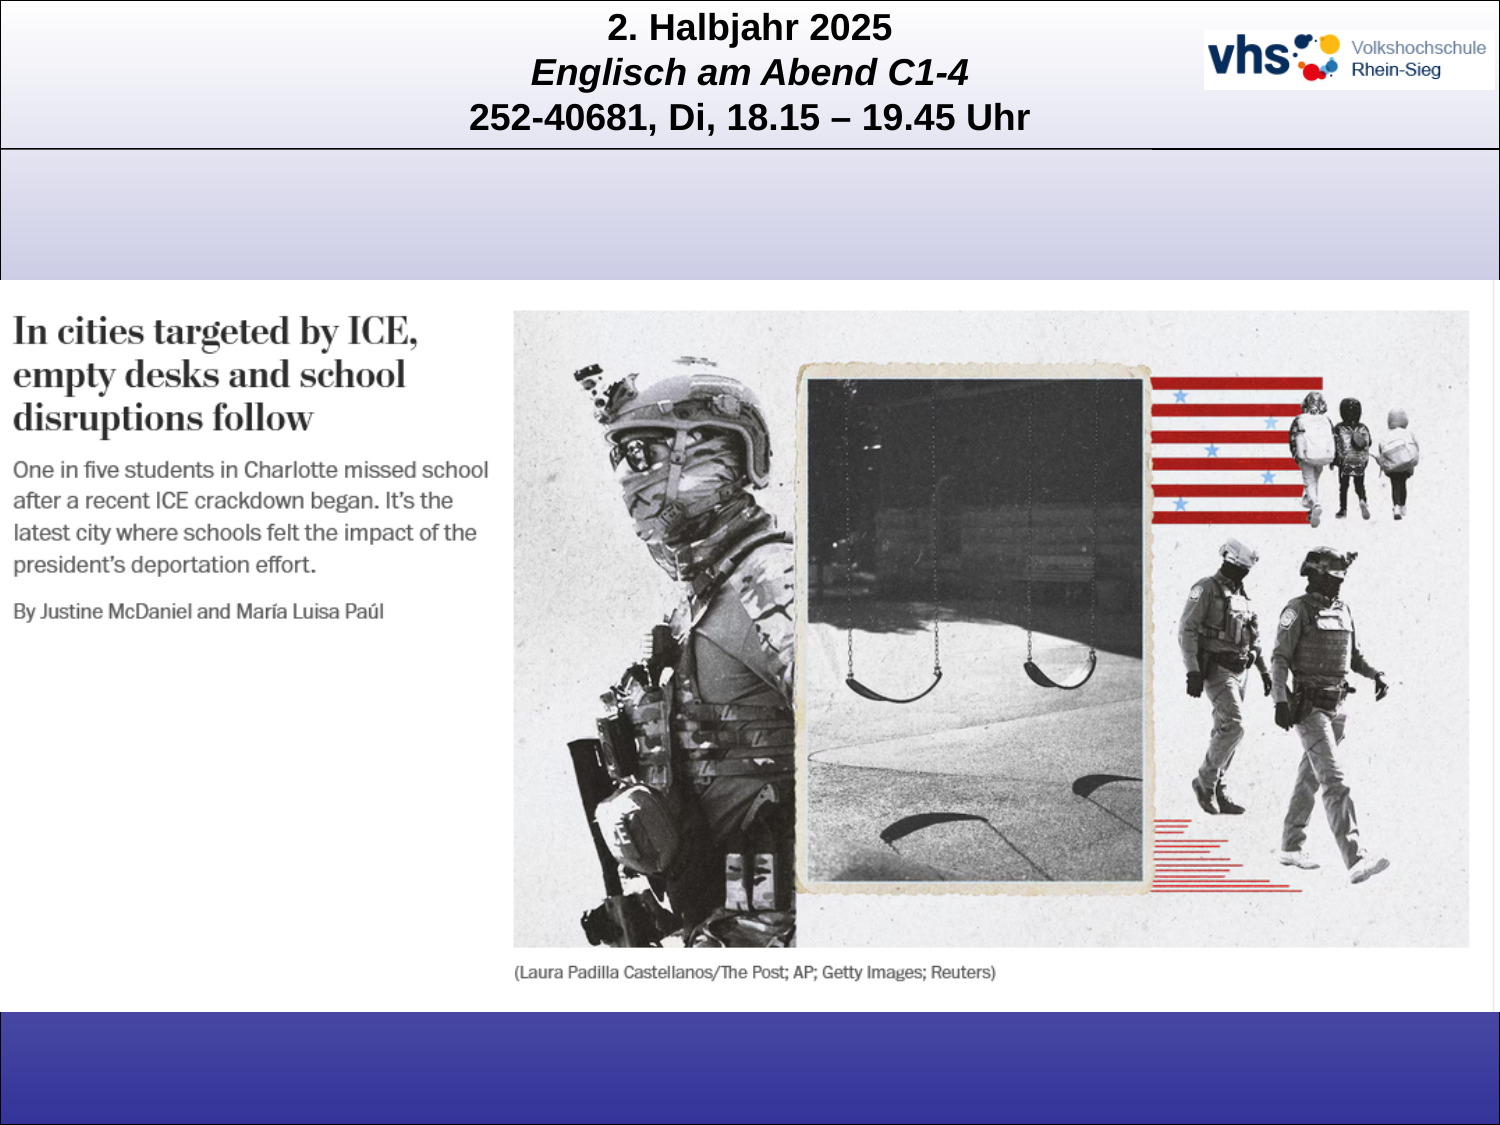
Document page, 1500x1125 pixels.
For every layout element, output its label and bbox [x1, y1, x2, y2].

picture [0, 279, 1500, 1012]
picture [1204, 30, 1495, 90]
